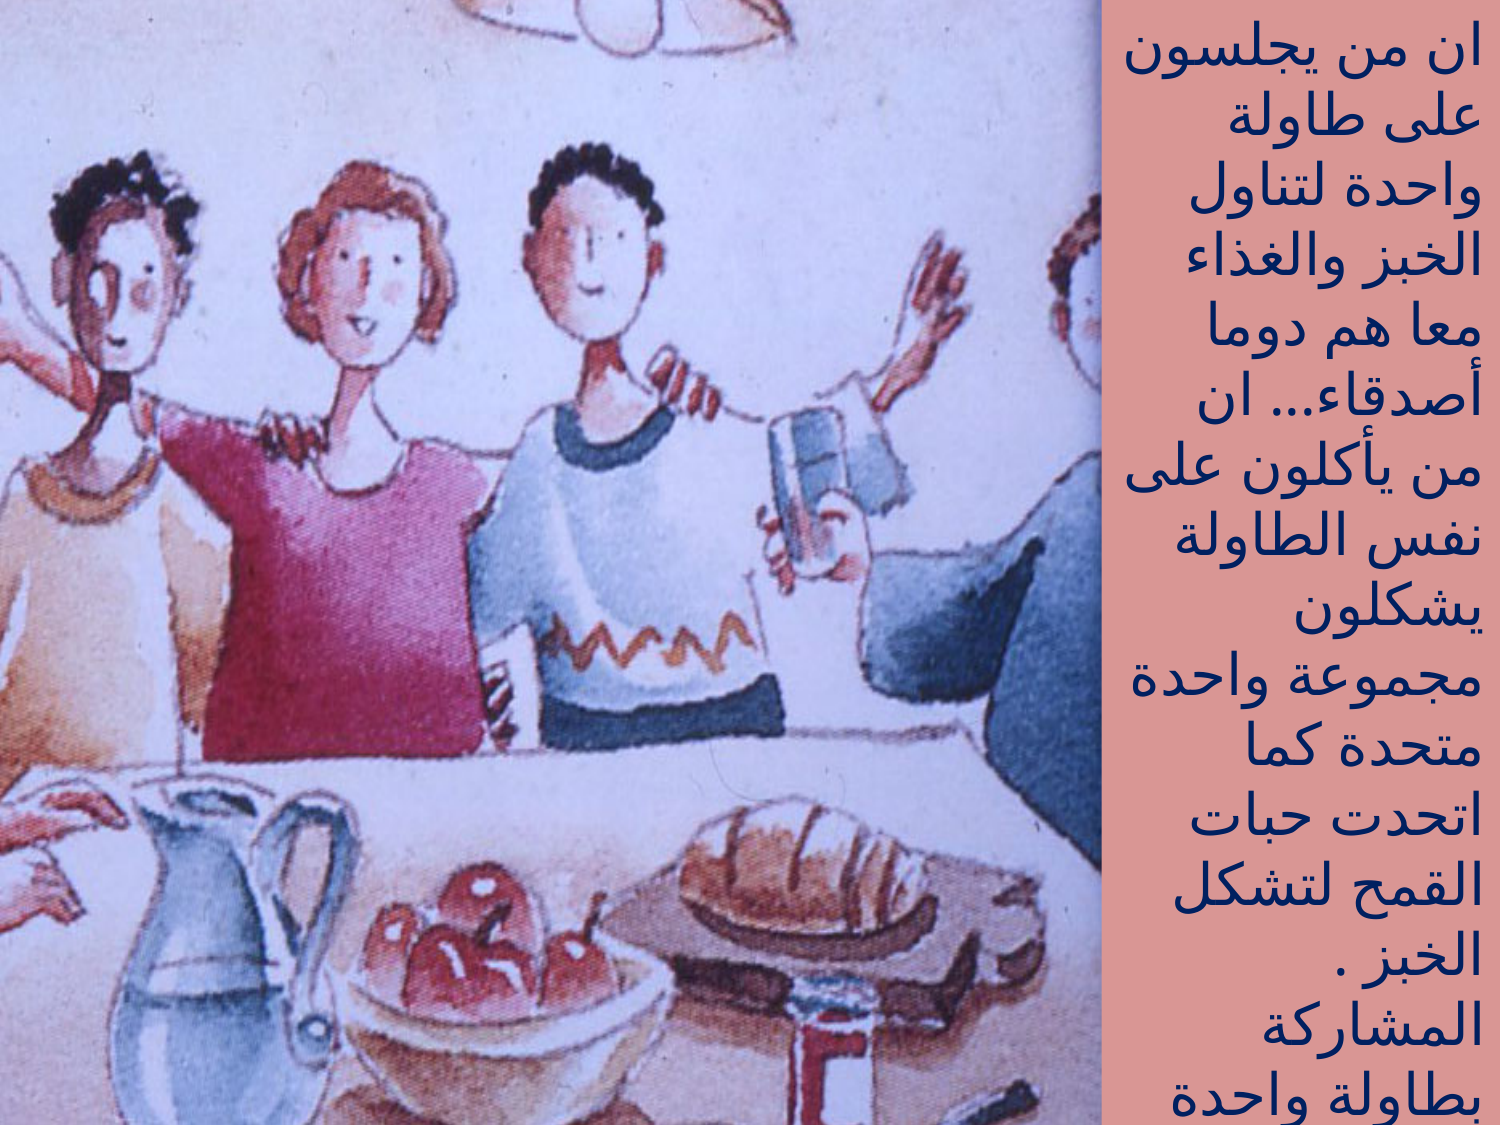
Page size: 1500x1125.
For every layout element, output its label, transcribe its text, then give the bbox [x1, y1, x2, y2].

text_box ان من يجلسون على طاولة واحدة لتناول الخبز والغذاء معا هم دوما أصدقاء... ان من يأكلون على نفس الطاولة يشكلون مجموعة واحدة متحدة كما اتحدت حبات القمح لتشكل الخبز . المشاركة بطاولة واحدة تعبر عن رغبتنا بتشكيل مجموعة متحدة مستعدة لتبدأ معا عملا مشتركا... [1105, 0, 1500, 1125]
picture [0, 0, 1102, 1125]
